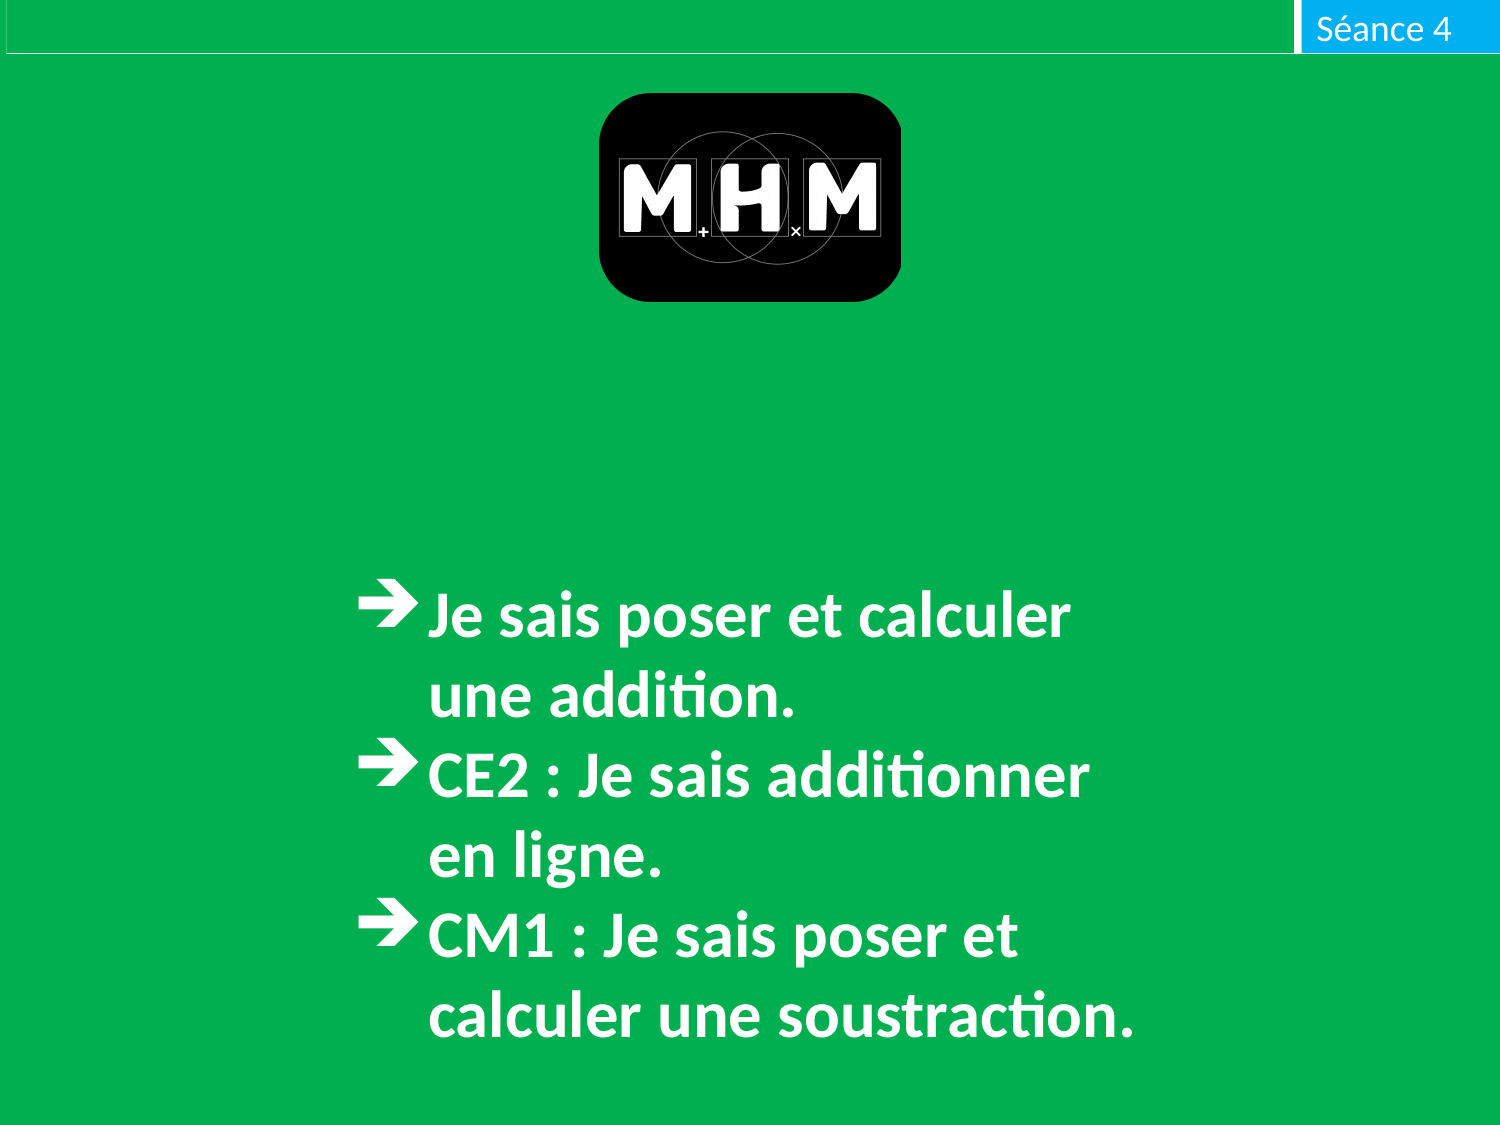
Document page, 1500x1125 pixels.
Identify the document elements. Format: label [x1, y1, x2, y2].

text_box [0, 53, 1500, 1125]
